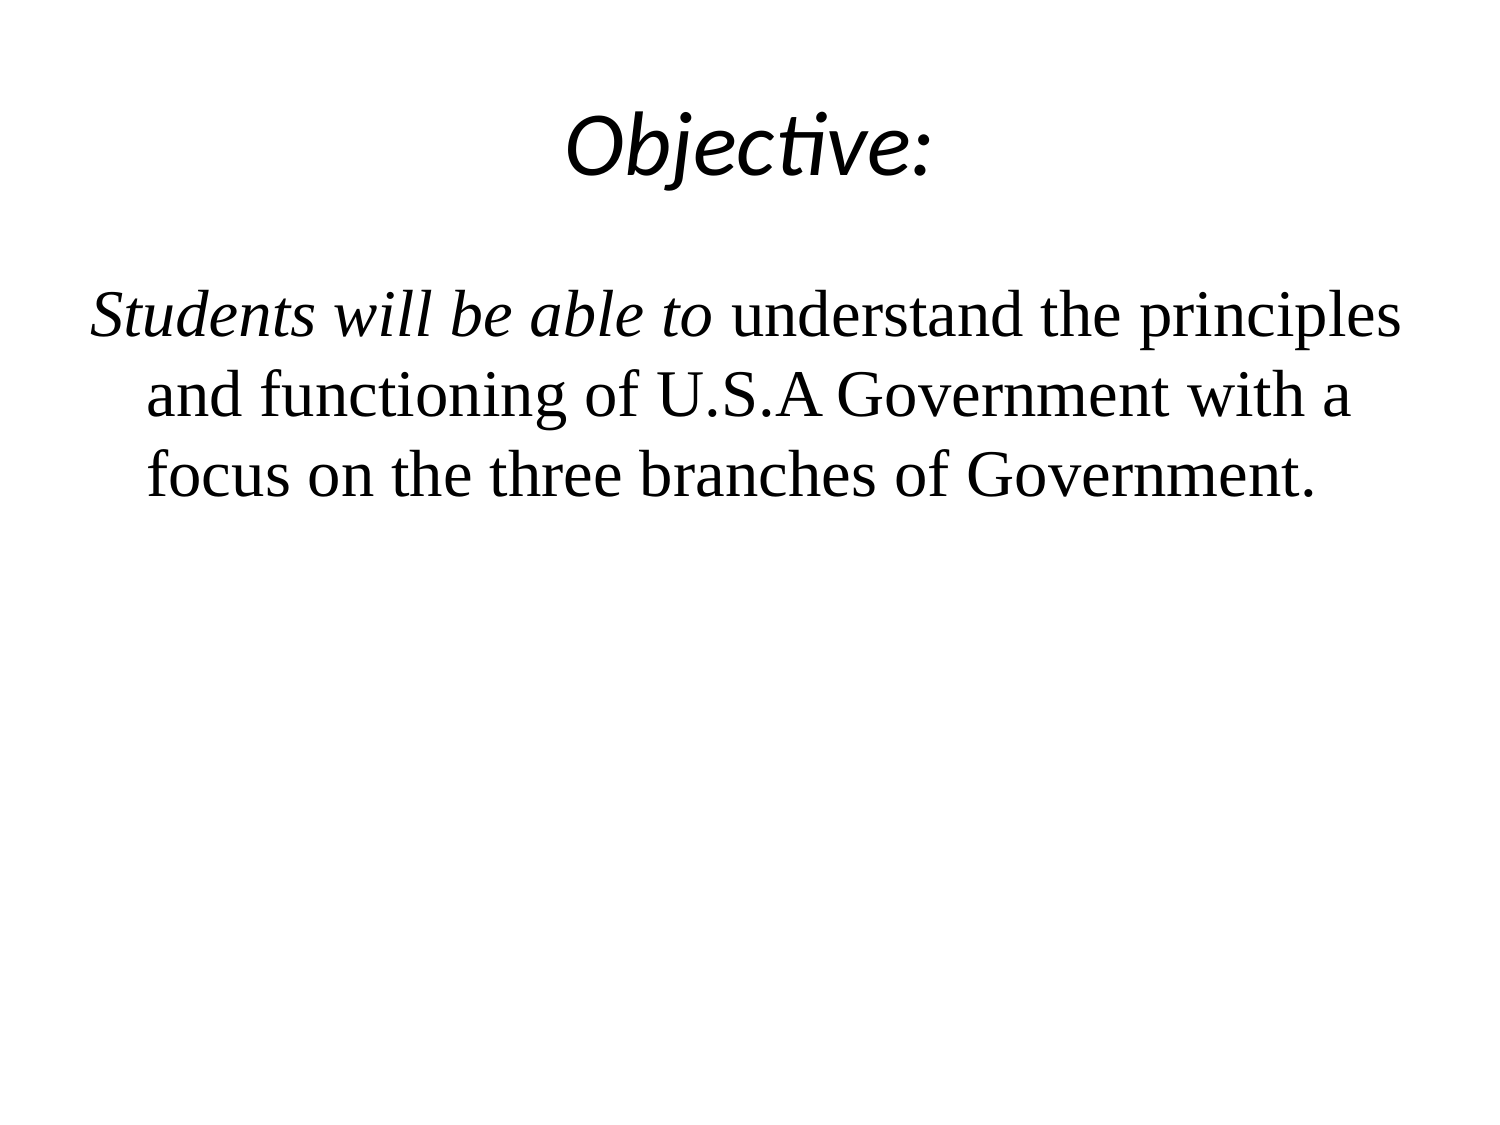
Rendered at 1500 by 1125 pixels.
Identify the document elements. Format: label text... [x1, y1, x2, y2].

title Objective: [75, 45, 1425, 233]
list Students will be able to understand the principles and functioning of U.S.A Government with a focus on the three branches of Government. [75, 262, 1425, 1005]
